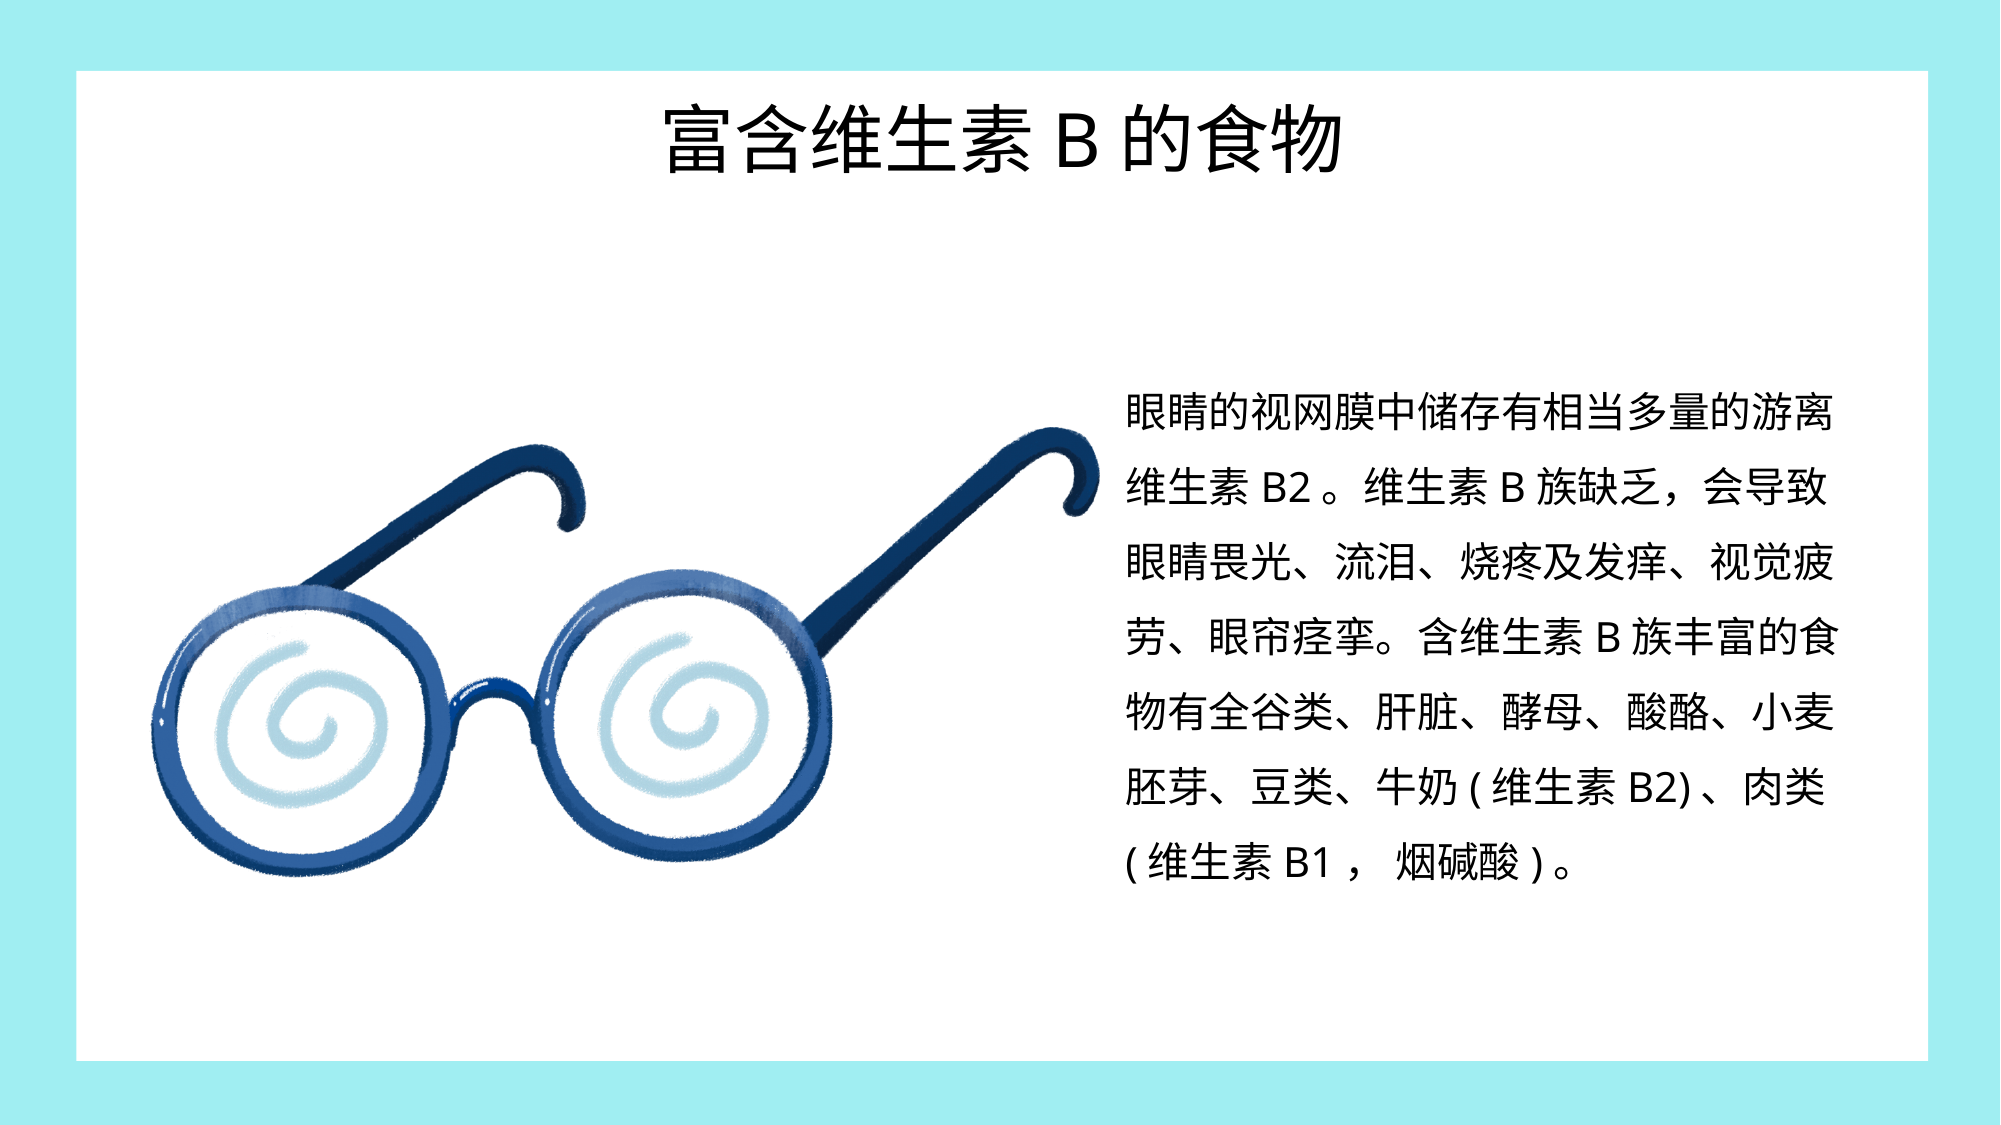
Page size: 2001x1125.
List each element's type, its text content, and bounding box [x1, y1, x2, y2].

text_box 富含维生素B的食物 [644, 95, 1360, 192]
text_box 眼睛的视网膜中储存有相当多量的游离维生素B2。维生素B族缺乏，会导致眼睛畏光、流泪、烧疼及发痒、视觉疲劳、眼帘痉挛。含维生素B族丰富的食物有全谷类、肝脏、酵母、酸酪、小麦胚芽、豆类、牛奶(维生素B2)、肉类(维生素B1， 烟碱酸)。 [1110, 353, 1858, 893]
picture [142, 412, 1113, 886]
